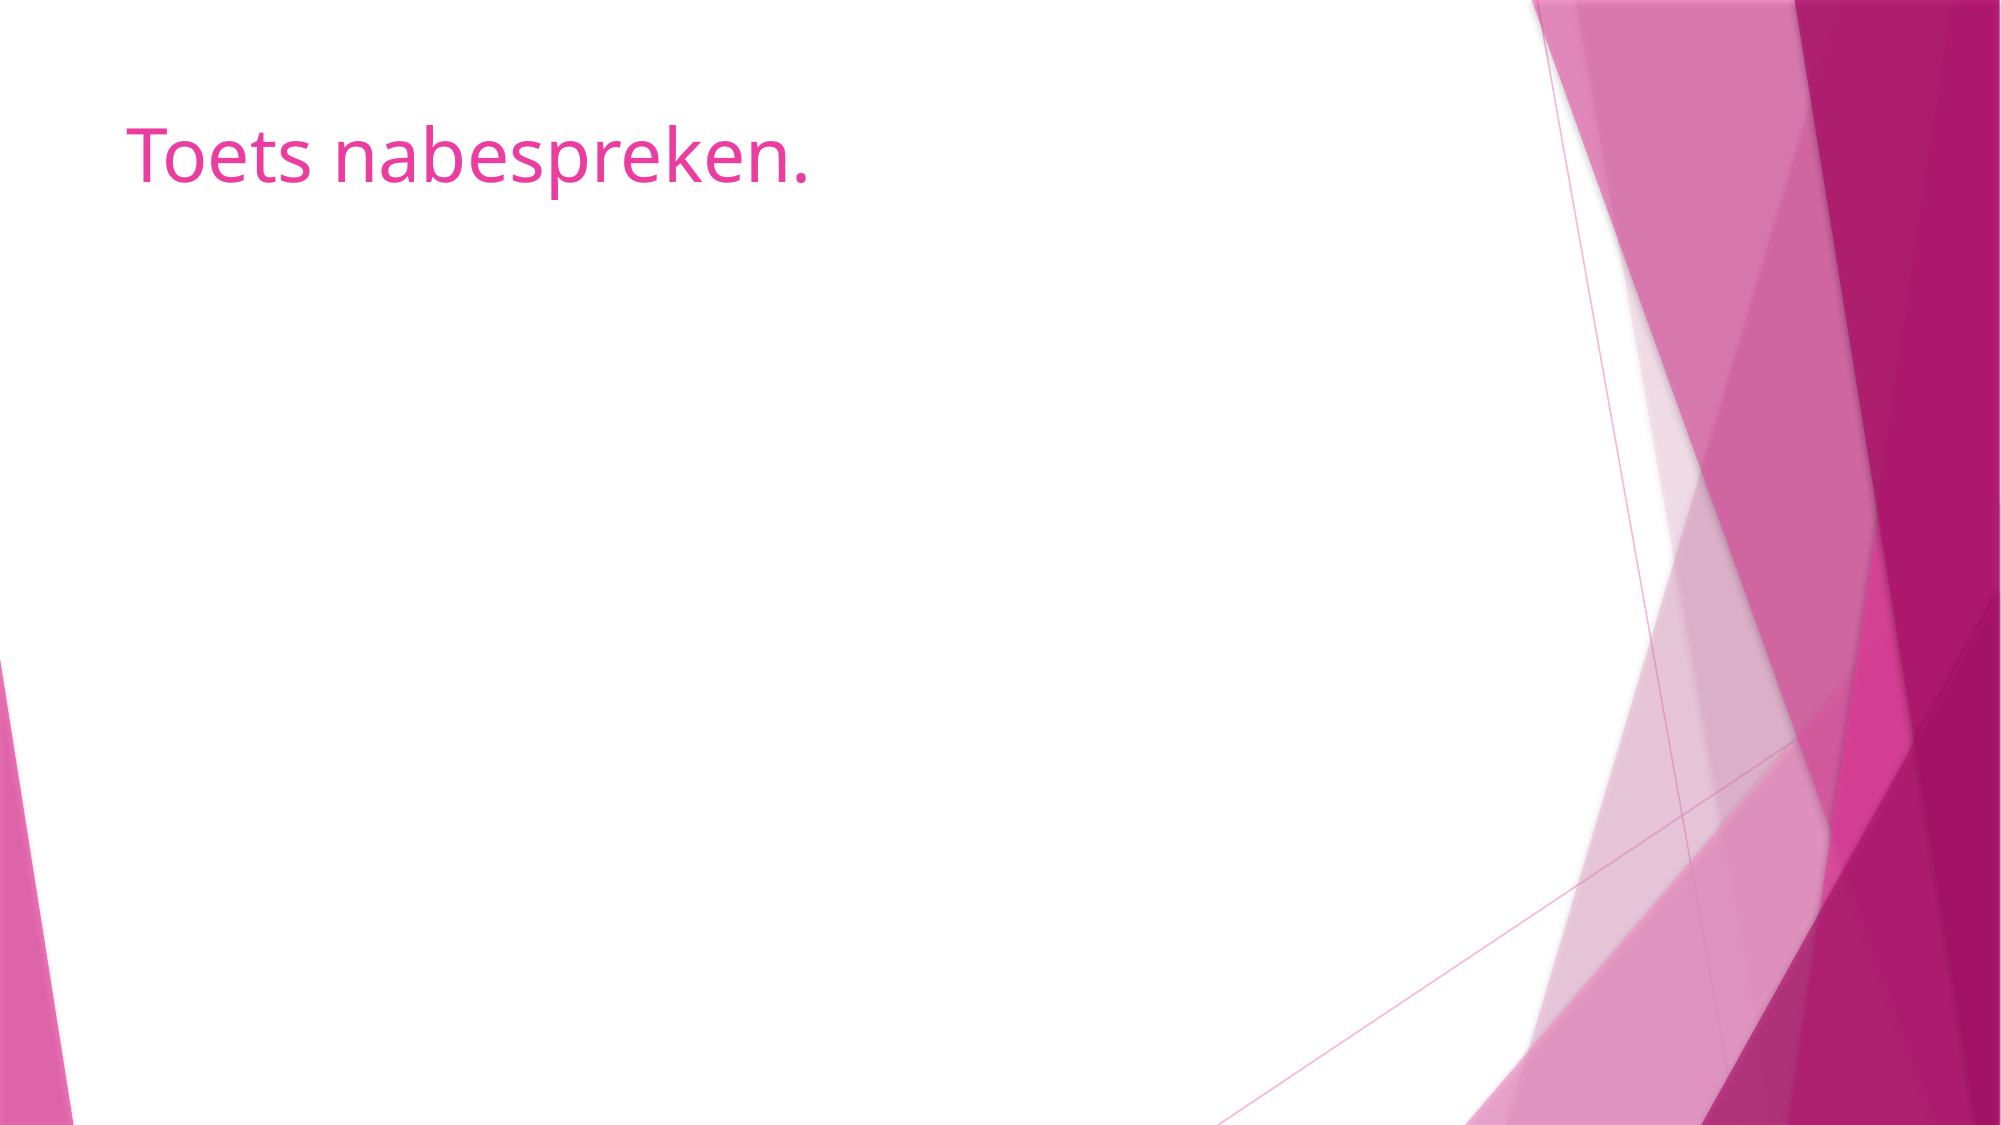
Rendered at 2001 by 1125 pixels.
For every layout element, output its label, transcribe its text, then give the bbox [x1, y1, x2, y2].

title Toets nabespreken. [111, 99, 1522, 317]
